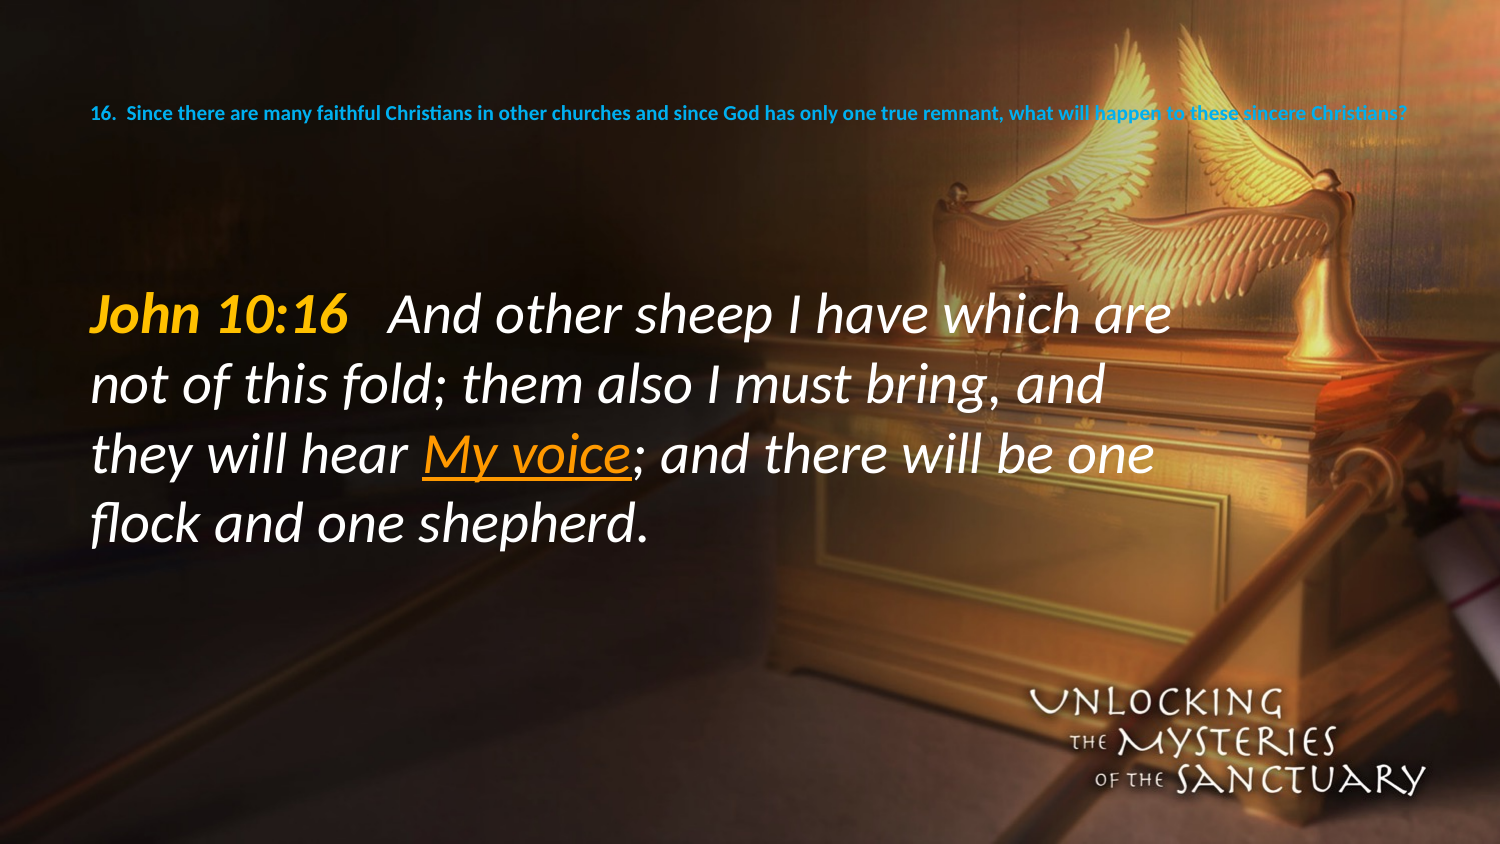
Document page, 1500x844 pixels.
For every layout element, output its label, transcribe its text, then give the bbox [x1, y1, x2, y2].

picture [0, 0, 1500, 844]
title 16. Since there are many faithful Christians in other churches and since God has only one true remnant, what will happen to these sincere Christians? [75, 33, 1425, 175]
list John 10:16 And other sheep I have which are not of this fold; them also I must bring, and they will hear My voice; and there will be one flock and one shepherd. [75, 267, 1199, 844]
